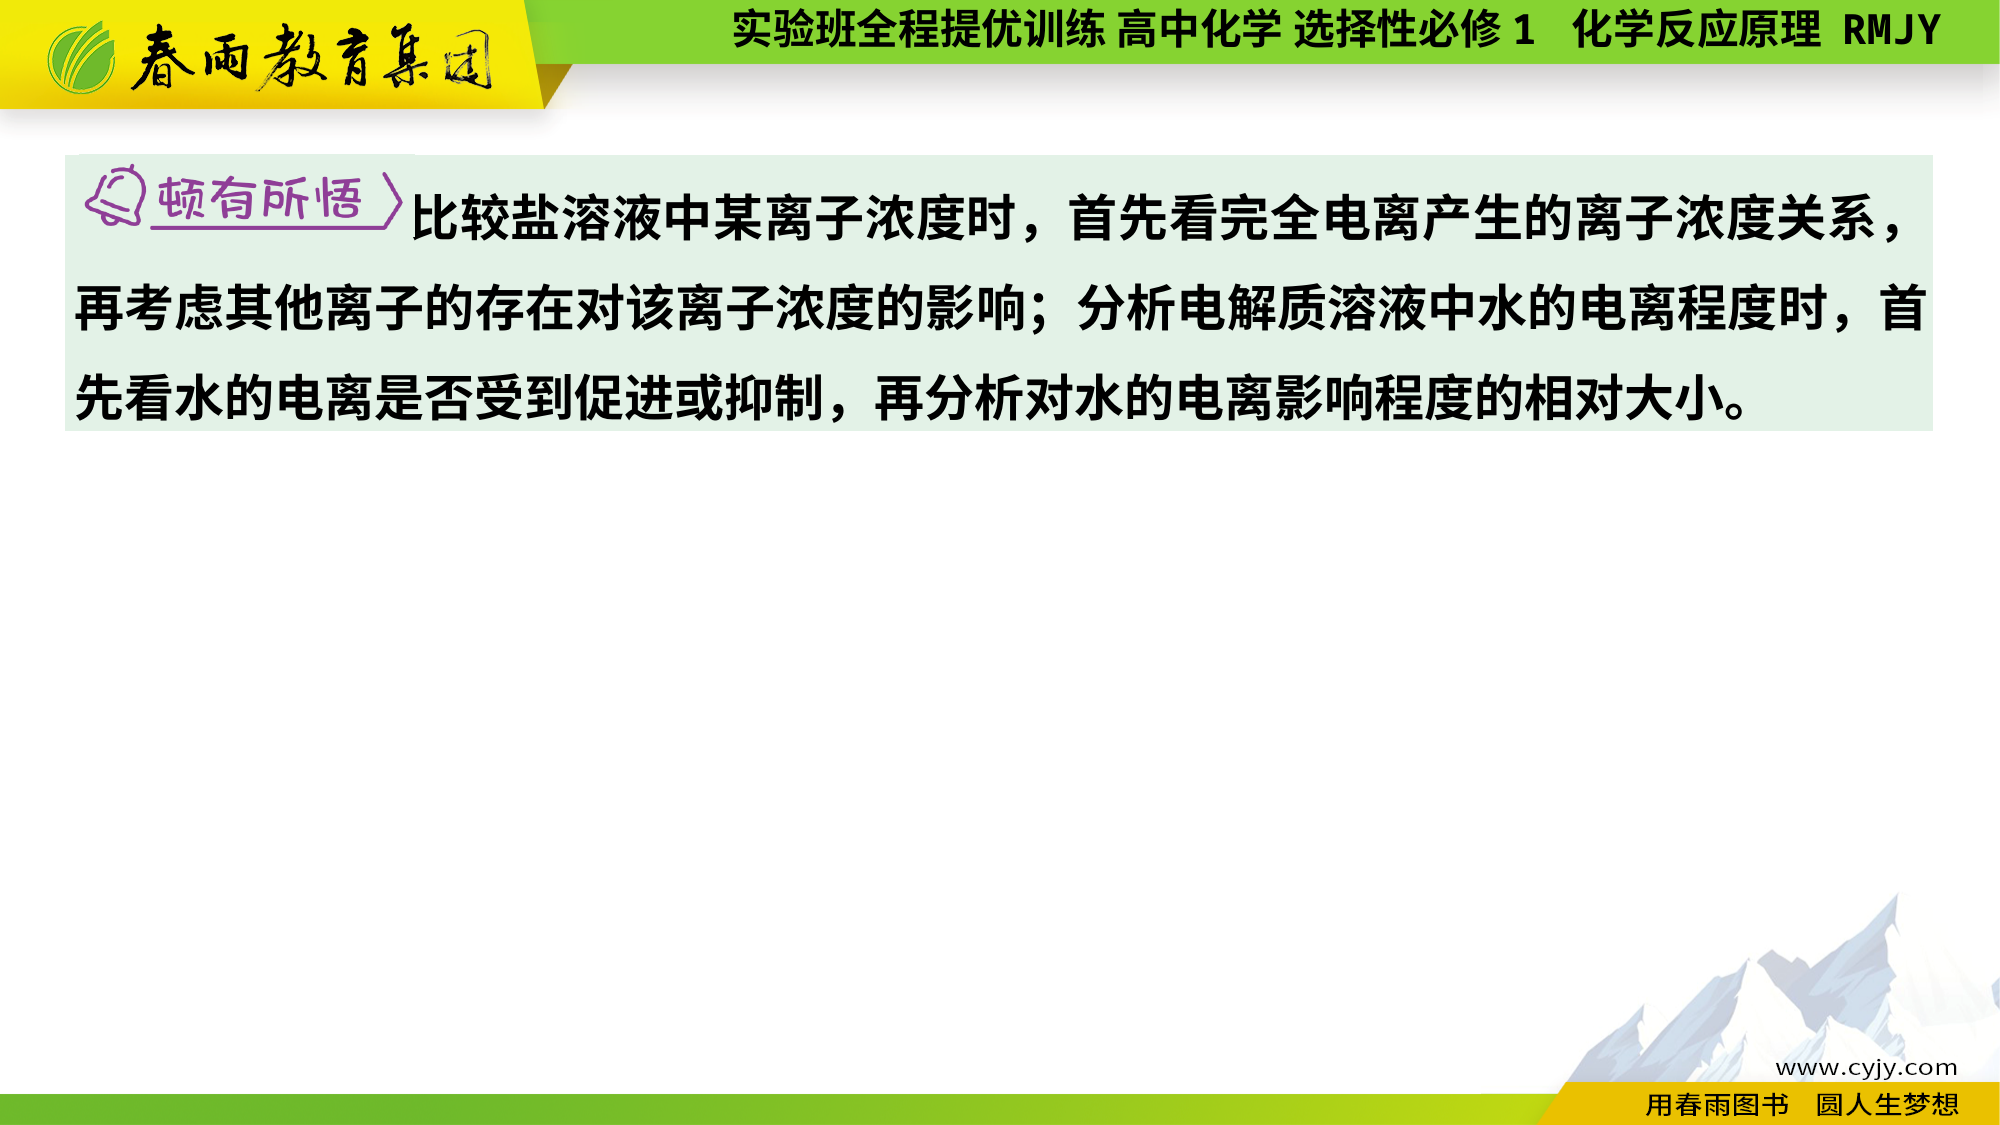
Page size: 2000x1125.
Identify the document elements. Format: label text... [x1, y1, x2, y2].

text_box 比较盐溶液中某离子浓度时，首先看完全电离产生的离子浓度关系，再考虑其他离子的存在对该离子浓度的影响；分析电解质溶液中水的电离程度时，首先看水的电离是否受到促进或抑制，再分析对水的电离影响程度的相对大小。 [59, 148, 1944, 434]
picture [0, 0, 2000, 1125]
